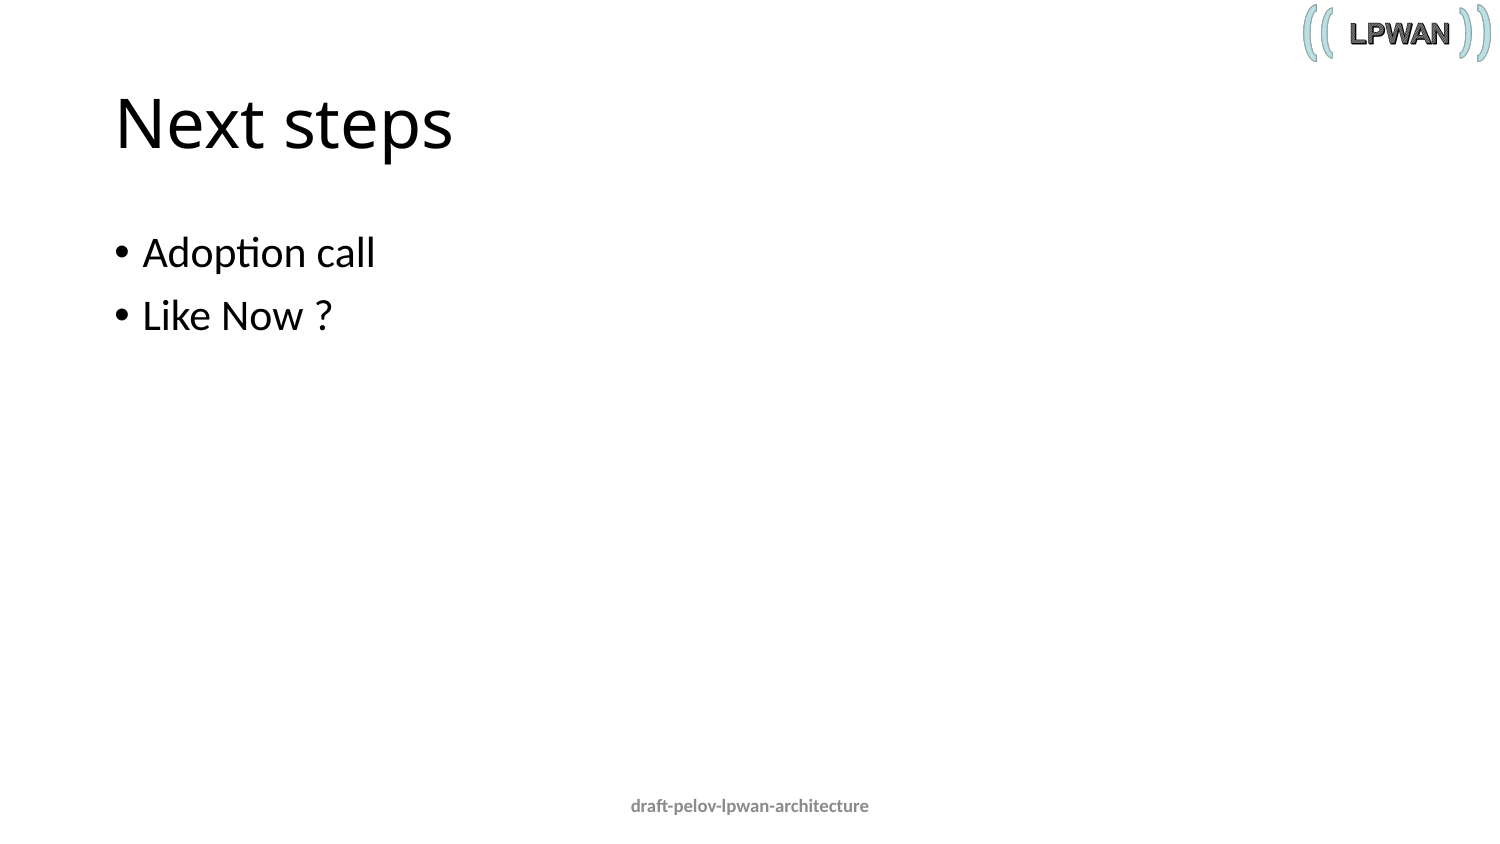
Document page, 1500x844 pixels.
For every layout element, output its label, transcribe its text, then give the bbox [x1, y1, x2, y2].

title Next steps [103, 44, 1397, 208]
picture [1303, 4, 1491, 62]
list Adoption call Like Now ? [103, 224, 1397, 760]
footer draft-pelov-lpwan-architecture [496, 782, 1004, 827]
